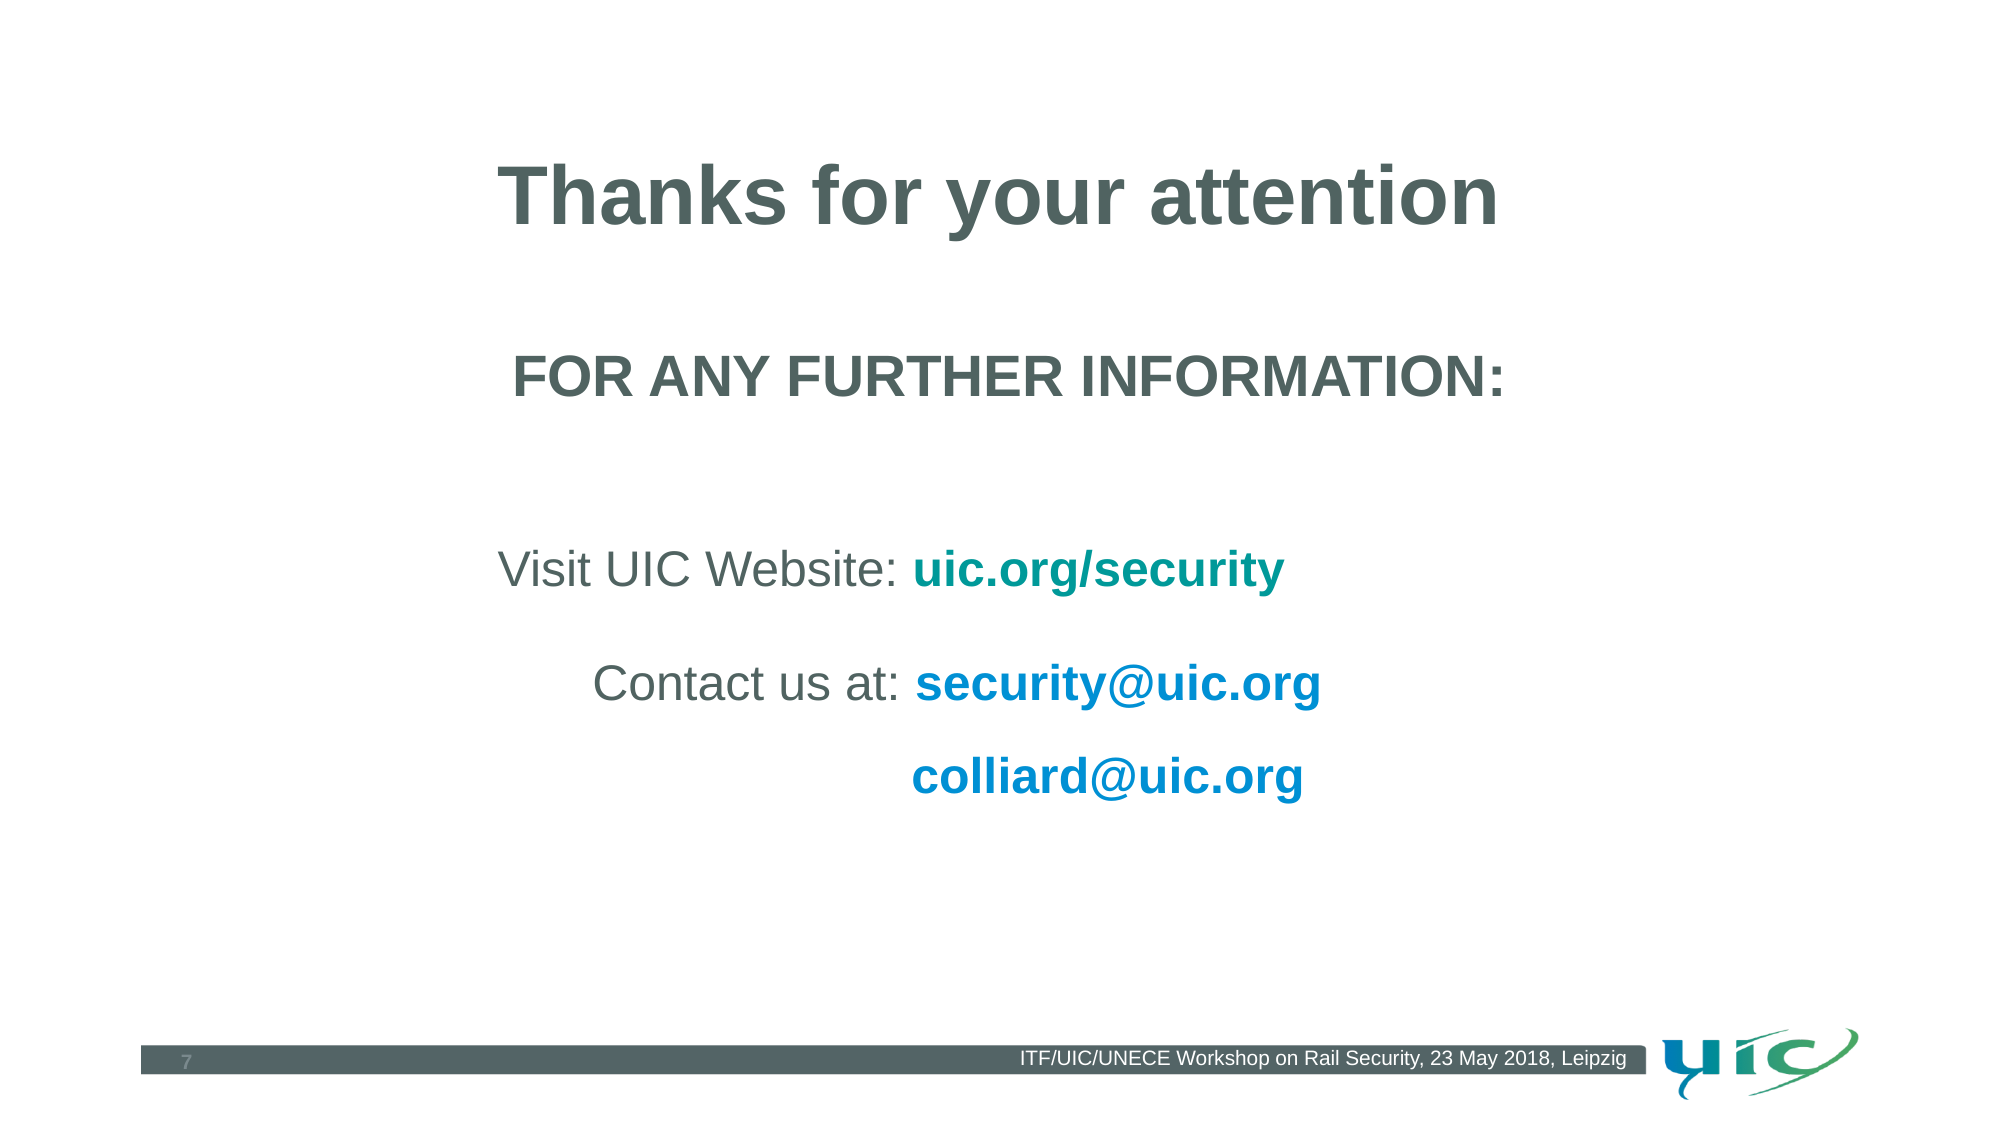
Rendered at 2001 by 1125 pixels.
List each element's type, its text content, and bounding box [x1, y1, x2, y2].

text_box Thanks for your attention [482, 134, 1607, 249]
text_box Visit UIC Website: uic.org/security [483, 528, 1332, 604]
slide_number 7 [180, 1048, 339, 1079]
text_box Contact us at: security@uic.org [577, 642, 1355, 718]
text_box colliard@uic.org [896, 736, 1674, 812]
text_box FOR ANY FURTHER INFORMATION: [497, 330, 1663, 416]
footer ITF/UIC/UNECE Workshop on Rail Security, 23 May 2018, Leipzig [669, 1044, 1639, 1092]
picture [141, 1027, 1859, 1100]
